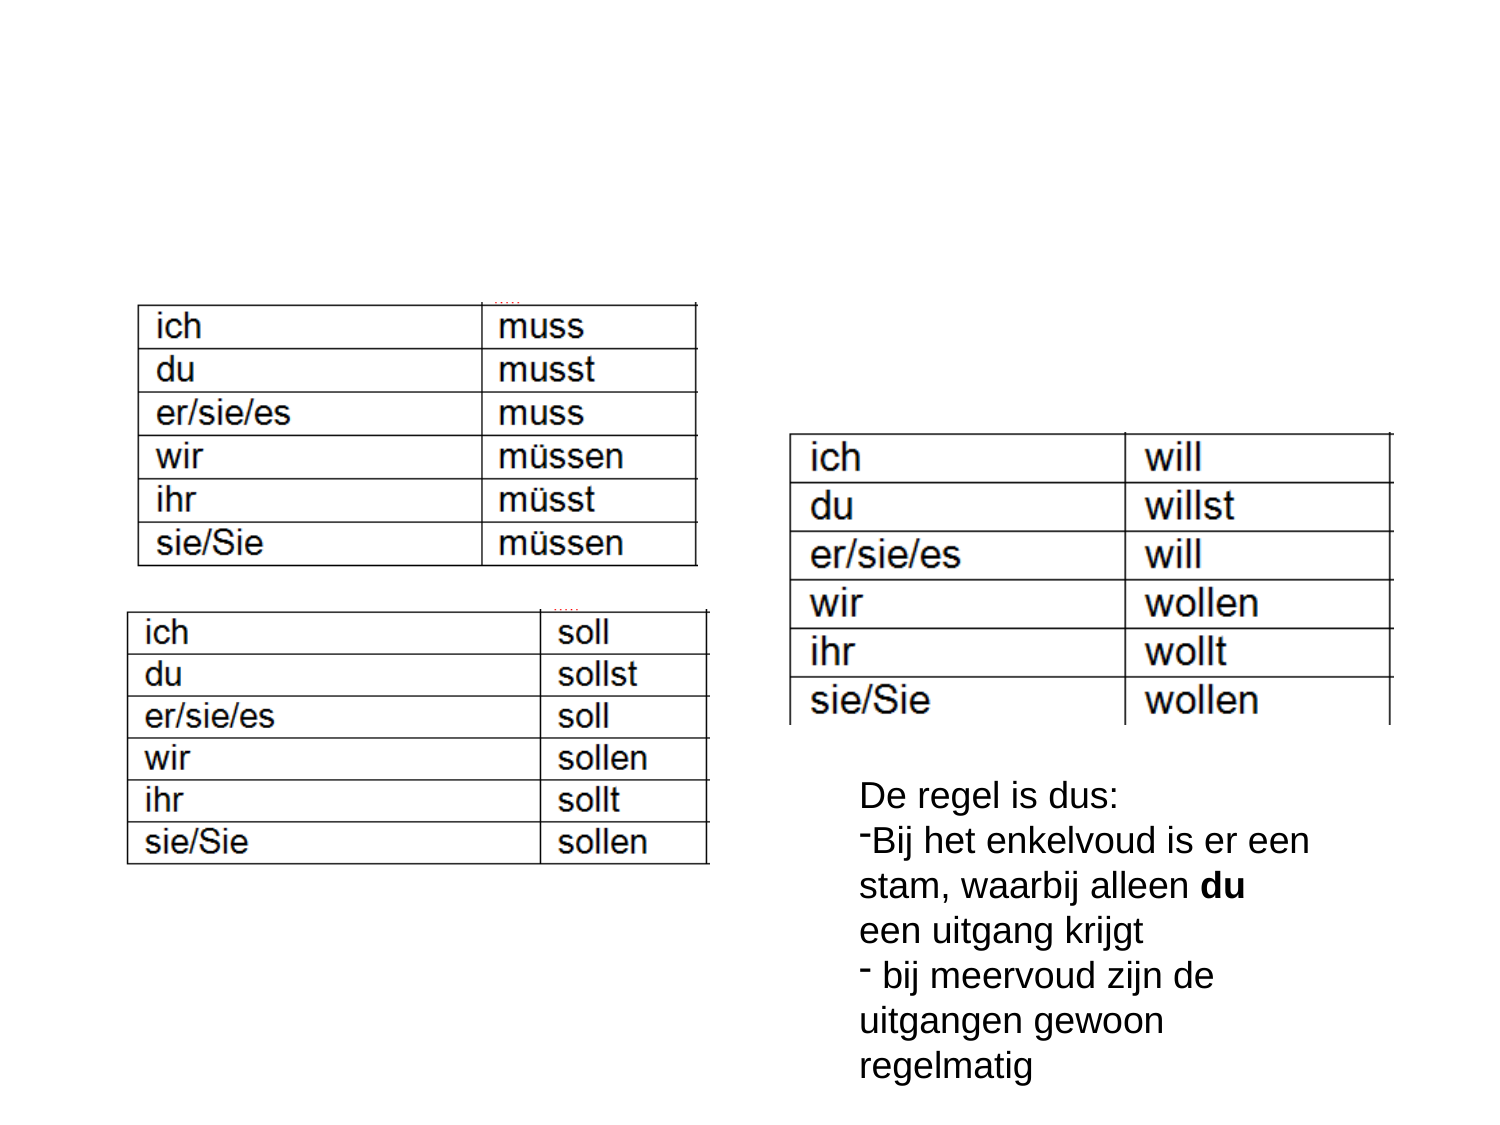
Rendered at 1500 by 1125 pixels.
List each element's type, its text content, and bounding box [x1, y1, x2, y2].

text_box De regel is dus: Bij het enkelvoud is er een stam, waarbij alleen du een uitgang krijgt bij meervoud zijn de uitgangen gewoon regelmatig [844, 763, 1329, 1093]
picture [785, 432, 1394, 725]
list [123, 609, 710, 870]
picture [135, 302, 698, 572]
